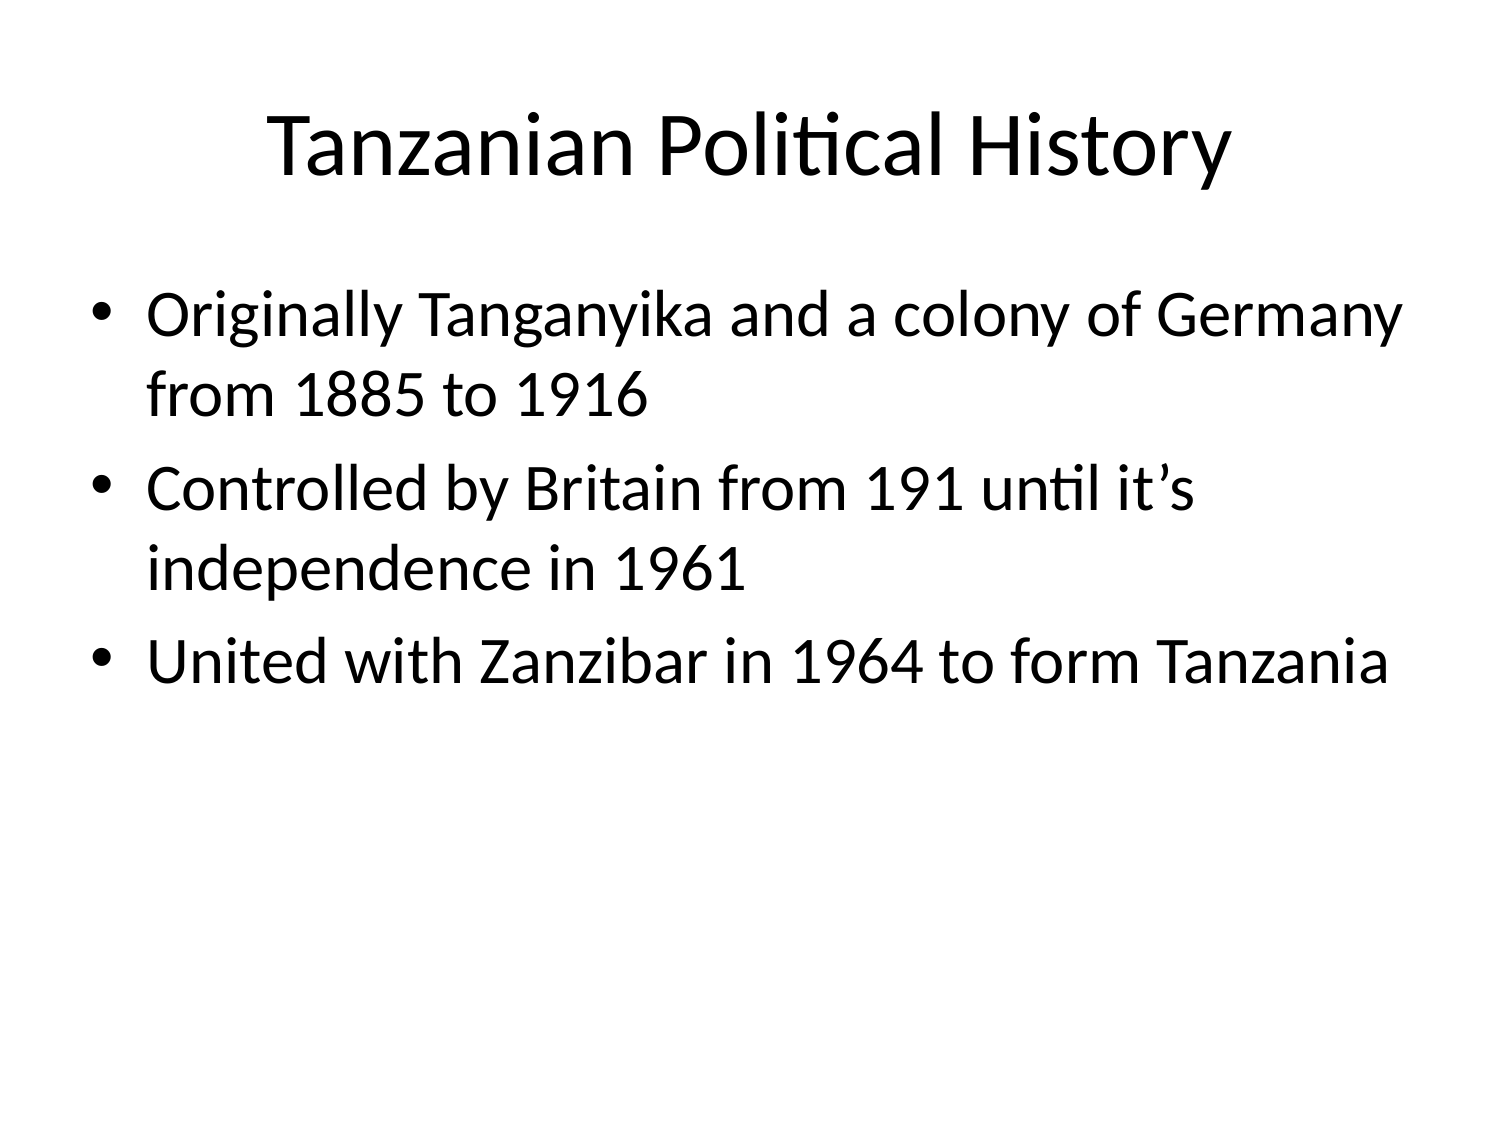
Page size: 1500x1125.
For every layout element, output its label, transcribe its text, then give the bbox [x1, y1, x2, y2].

title Tanzanian Political History [75, 45, 1425, 233]
list Originally Tanganyika and a colony of Germany from 1885 to 1916 Controlled by Britain from 191 until it’s independence in 1961 United with Zanzibar in 1964 to form Tanzania [75, 262, 1425, 1005]
